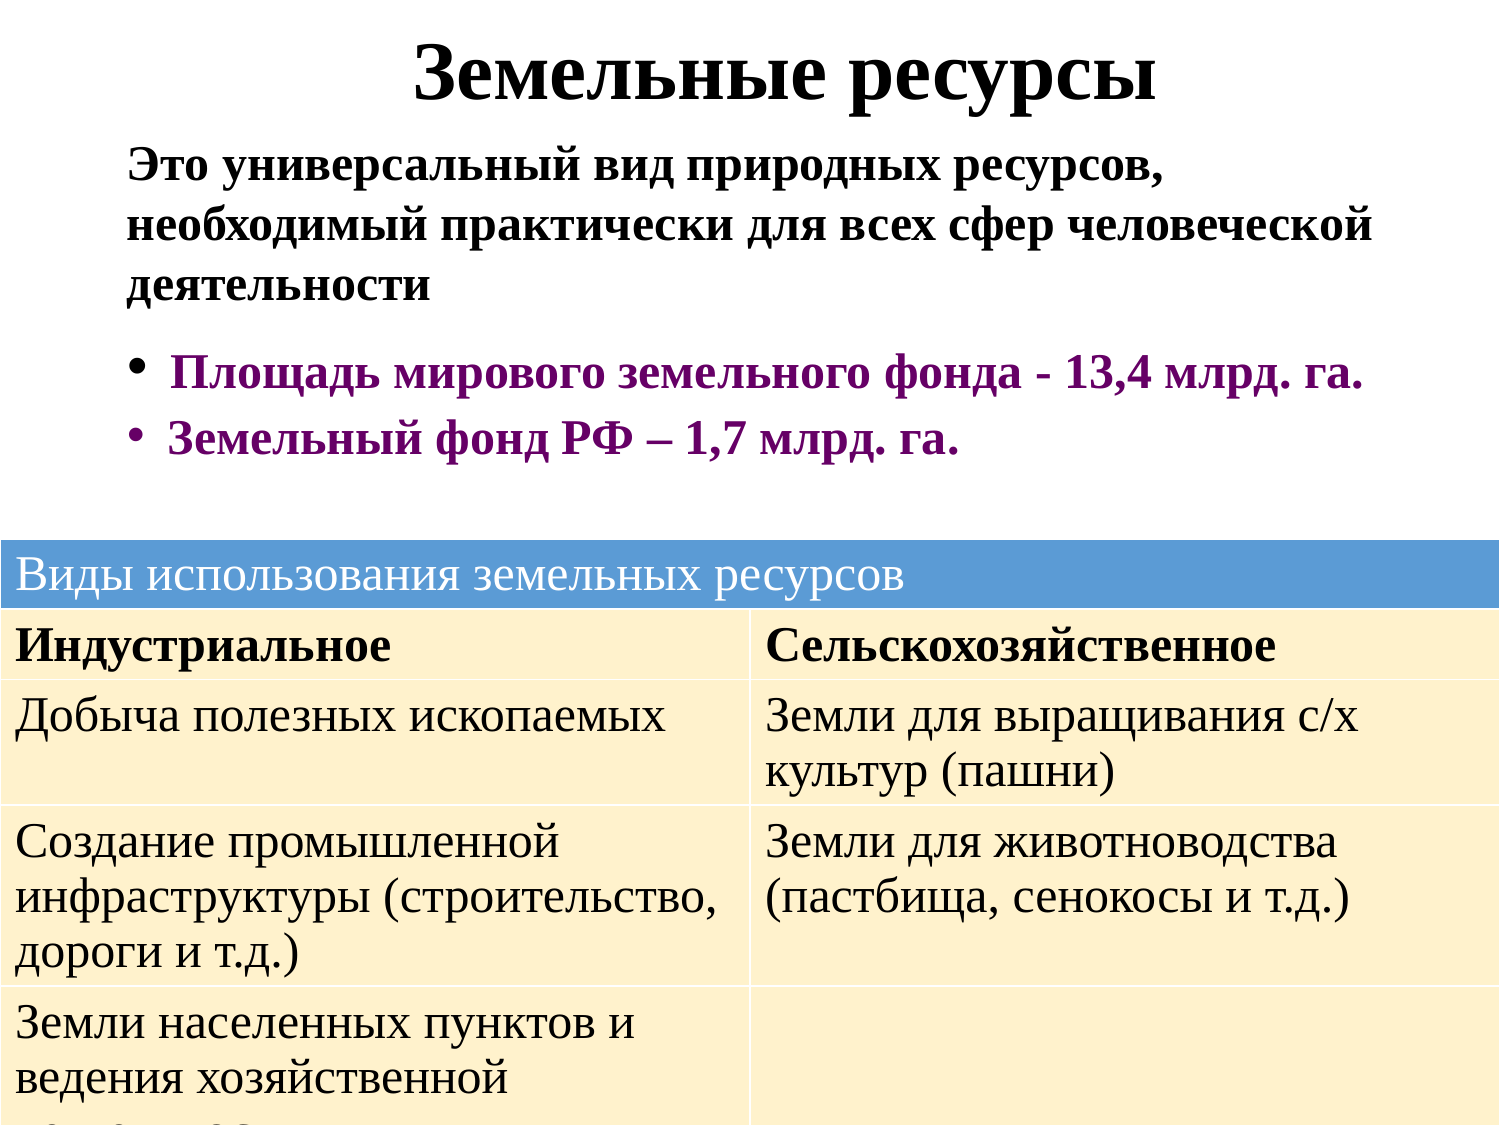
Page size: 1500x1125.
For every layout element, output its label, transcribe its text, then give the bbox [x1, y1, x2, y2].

table_cell Земли населенных пунктов и ведения хозяйственной деятельности [1, 987, 749, 1125]
list Площадь мирового земельного фонда - 13,4 млрд. га. Земельный фонд РФ – 1,7 млрд. га. [112, 336, 1436, 514]
table_cell Земли для выращивания с/х культур (пашни) [751, 680, 1499, 804]
table_header Виды использования земельных ресурсов [1, 540, 1499, 608]
table_cell [751, 987, 1499, 1125]
table_cell Создание промышленной инфраструктуры (строительство, дороги и т.д.) [1, 806, 749, 985]
table_cell Добыча полезных ископаемых [1, 680, 749, 804]
title Земельные ресурсы [29, 19, 1500, 126]
table_cell Индустриальное [1, 610, 749, 679]
table_cell Сельскохозяйственное [751, 610, 1499, 679]
text_box Это универсальный вид природных ресурсов, необходимый практически для всех сфер человеческой деятельности [112, 123, 1435, 319]
table_cell Земли для животноводства (пастбища, сенокосы и т.д.) [751, 806, 1499, 985]
